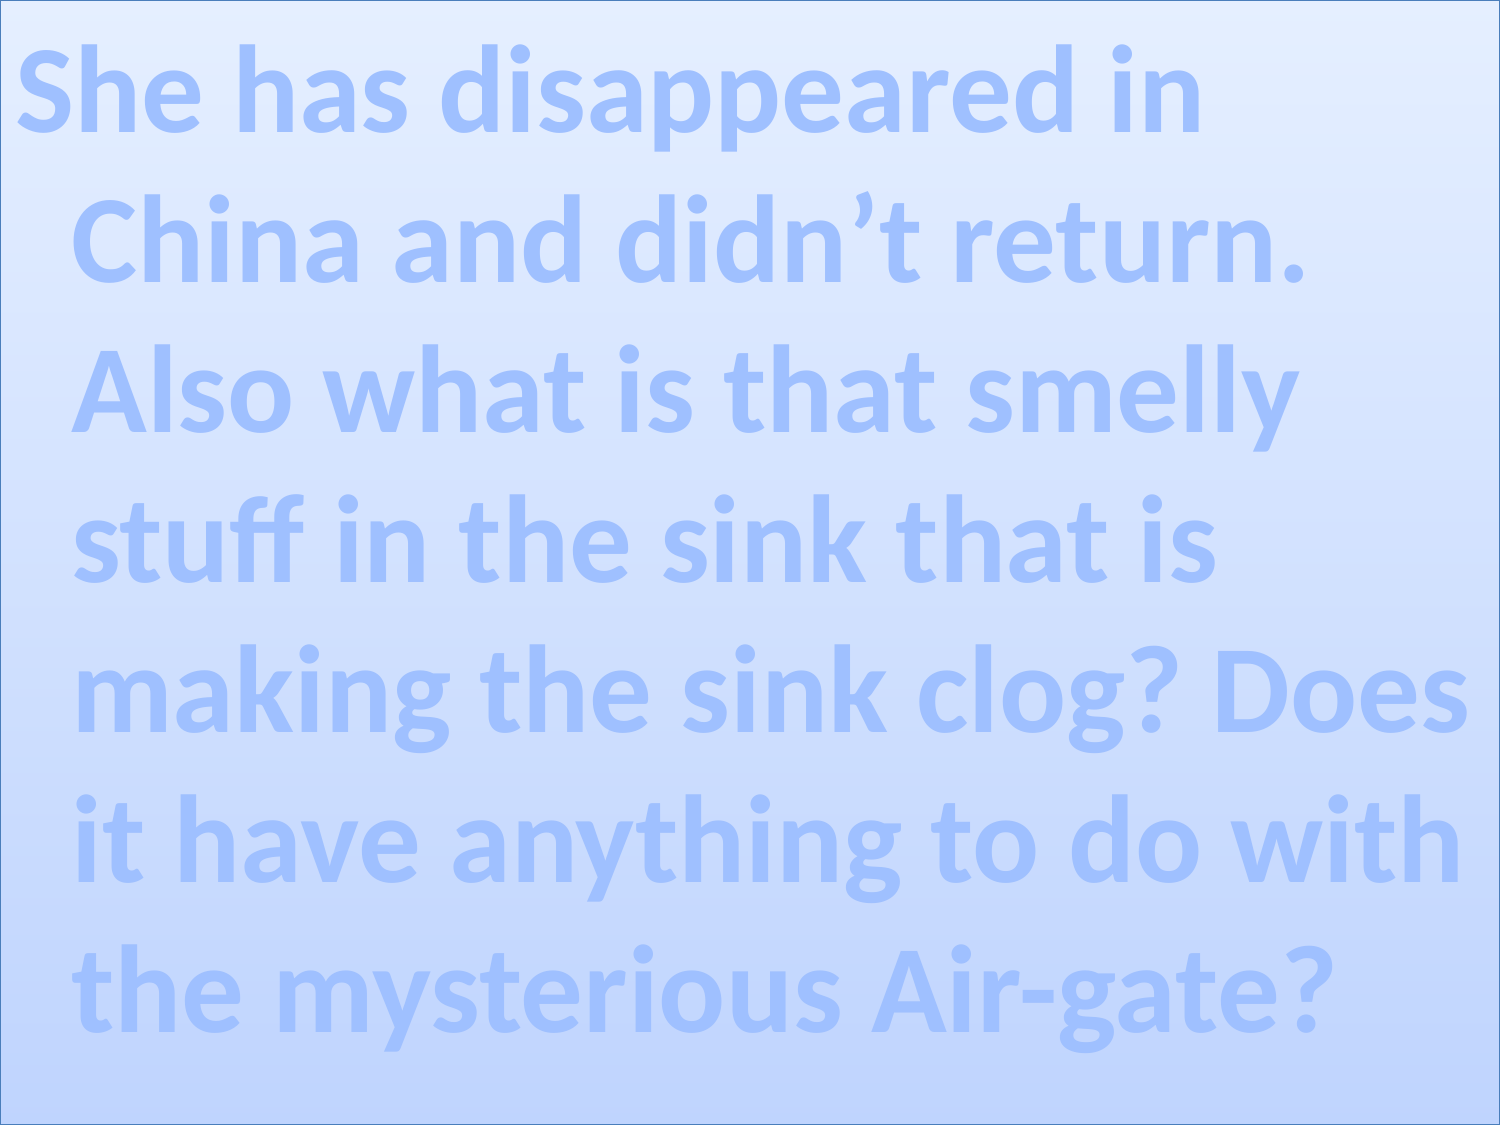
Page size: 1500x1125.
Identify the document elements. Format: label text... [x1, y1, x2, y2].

list She has disappeared in China and didn’t return. Also what is that smelly stuff in the sink that is making the sink clog? Does it have anything to do with the mysterious Air-gate? [0, 0, 1500, 1125]
